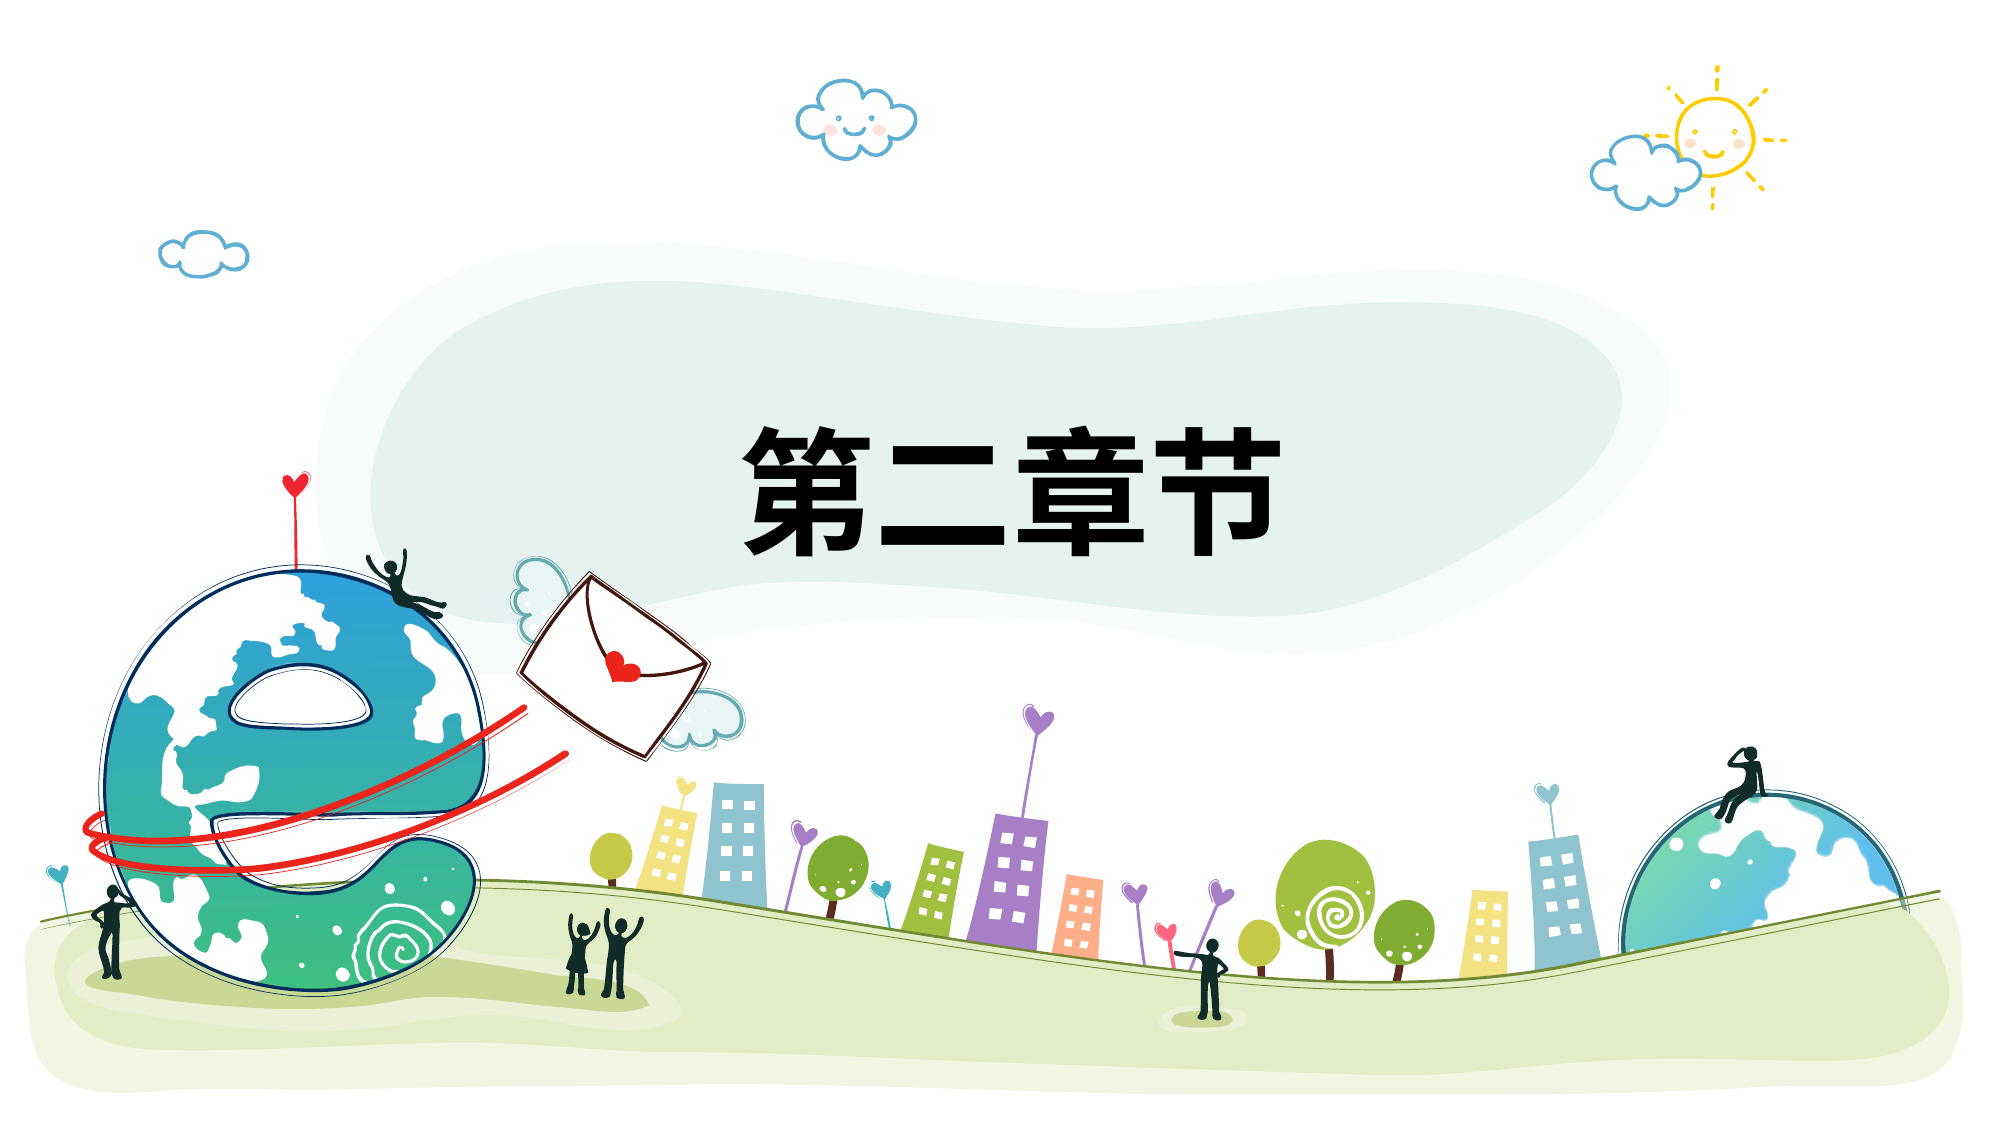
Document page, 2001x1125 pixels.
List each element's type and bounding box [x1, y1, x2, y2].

picture [24, 64, 1964, 1095]
